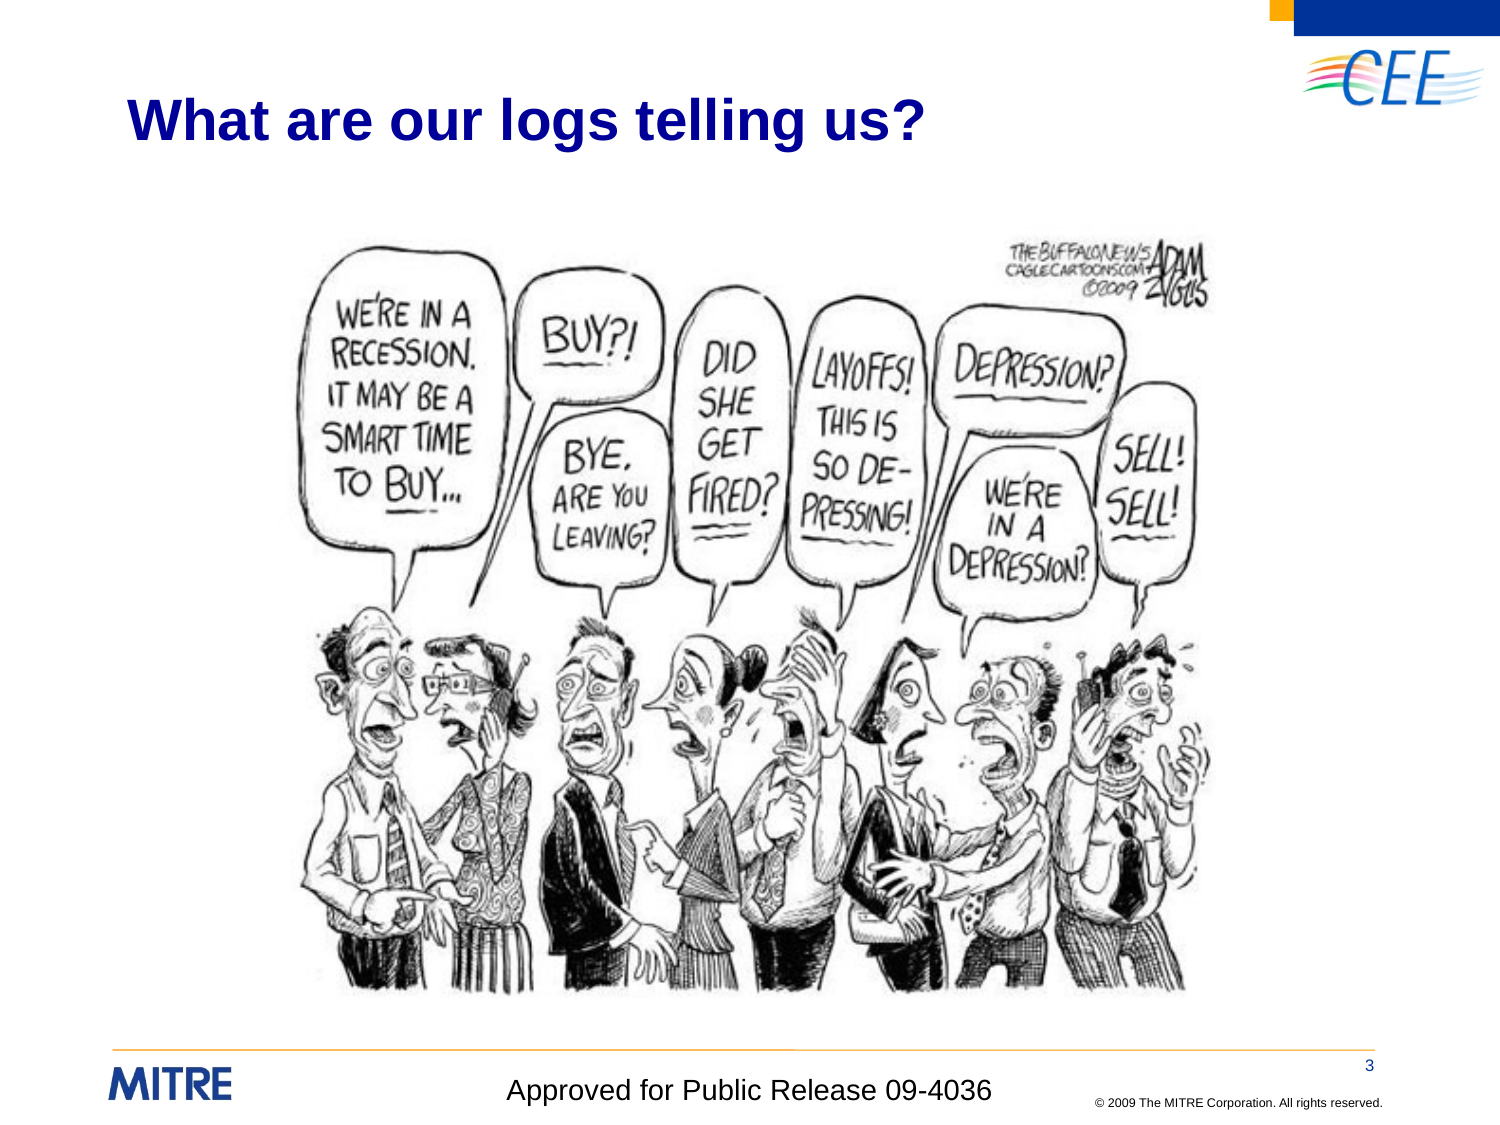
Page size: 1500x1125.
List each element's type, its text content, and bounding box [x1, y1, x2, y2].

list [276, 224, 1224, 1000]
slide_number 3 [1301, 1049, 1390, 1076]
title What are our logs telling us? [112, 45, 1375, 200]
picture [103, 1064, 236, 1106]
picture [1290, 37, 1500, 122]
